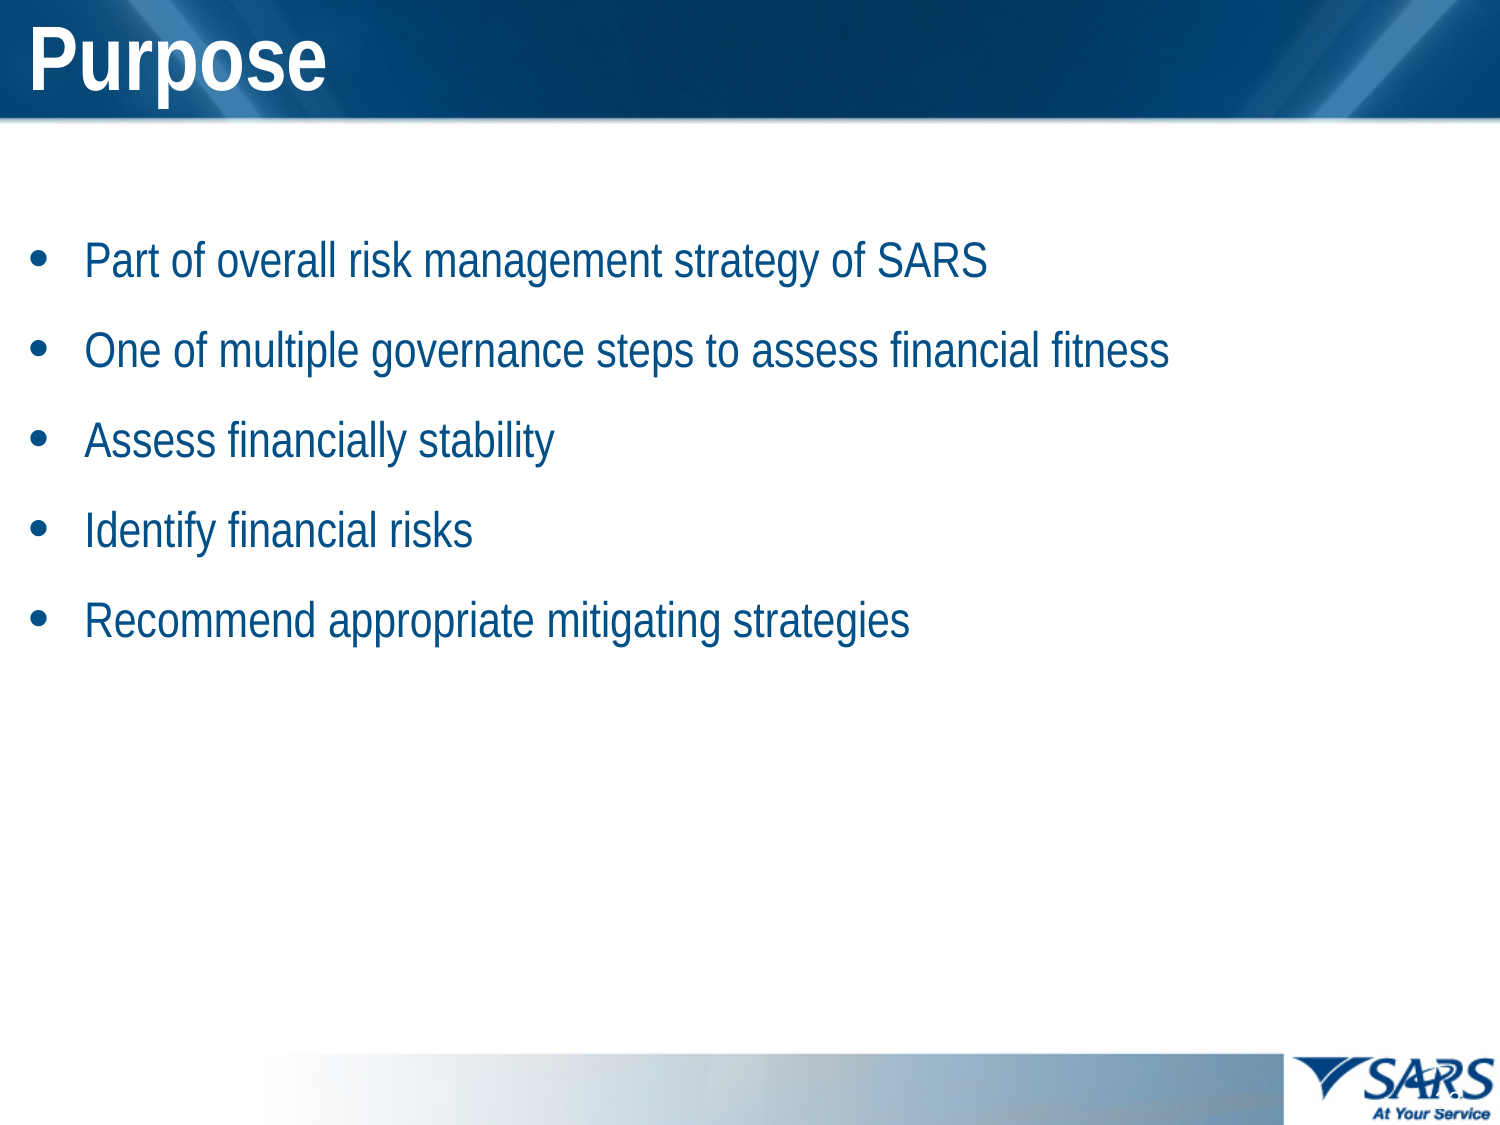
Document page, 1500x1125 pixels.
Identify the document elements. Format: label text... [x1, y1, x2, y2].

list Part of overall risk management strategy of SARS One of multiple governance steps to assess financial fitness Assess financially stability Identify financial risks Recommend appropriate mitigating strategies [27, 136, 1500, 894]
title Purpose [27, 5, 1500, 120]
picture [0, 0, 1500, 1125]
slide_number 23 [1320, 1084, 1463, 1115]
